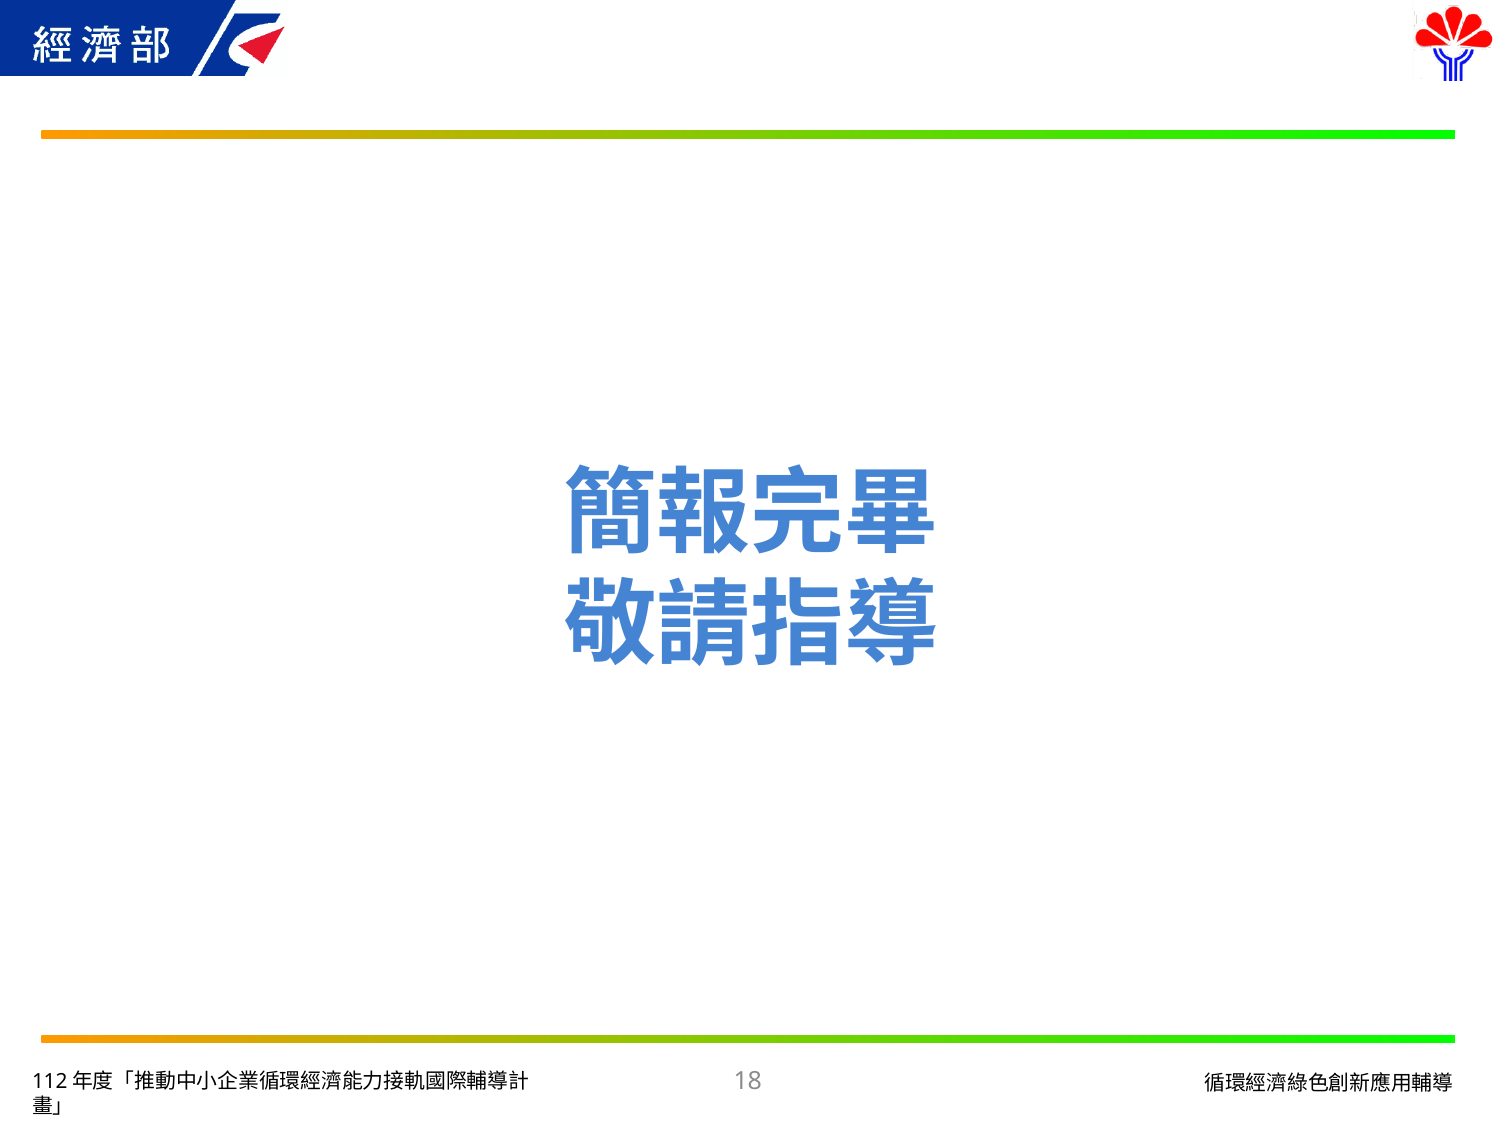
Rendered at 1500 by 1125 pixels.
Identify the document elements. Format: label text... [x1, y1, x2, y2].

text_box 簡報完畢 敬請指導 [375, 444, 1126, 685]
picture [0, 0, 287, 77]
picture [1412, 0, 1497, 81]
slide_number 18 [572, 1051, 923, 1112]
